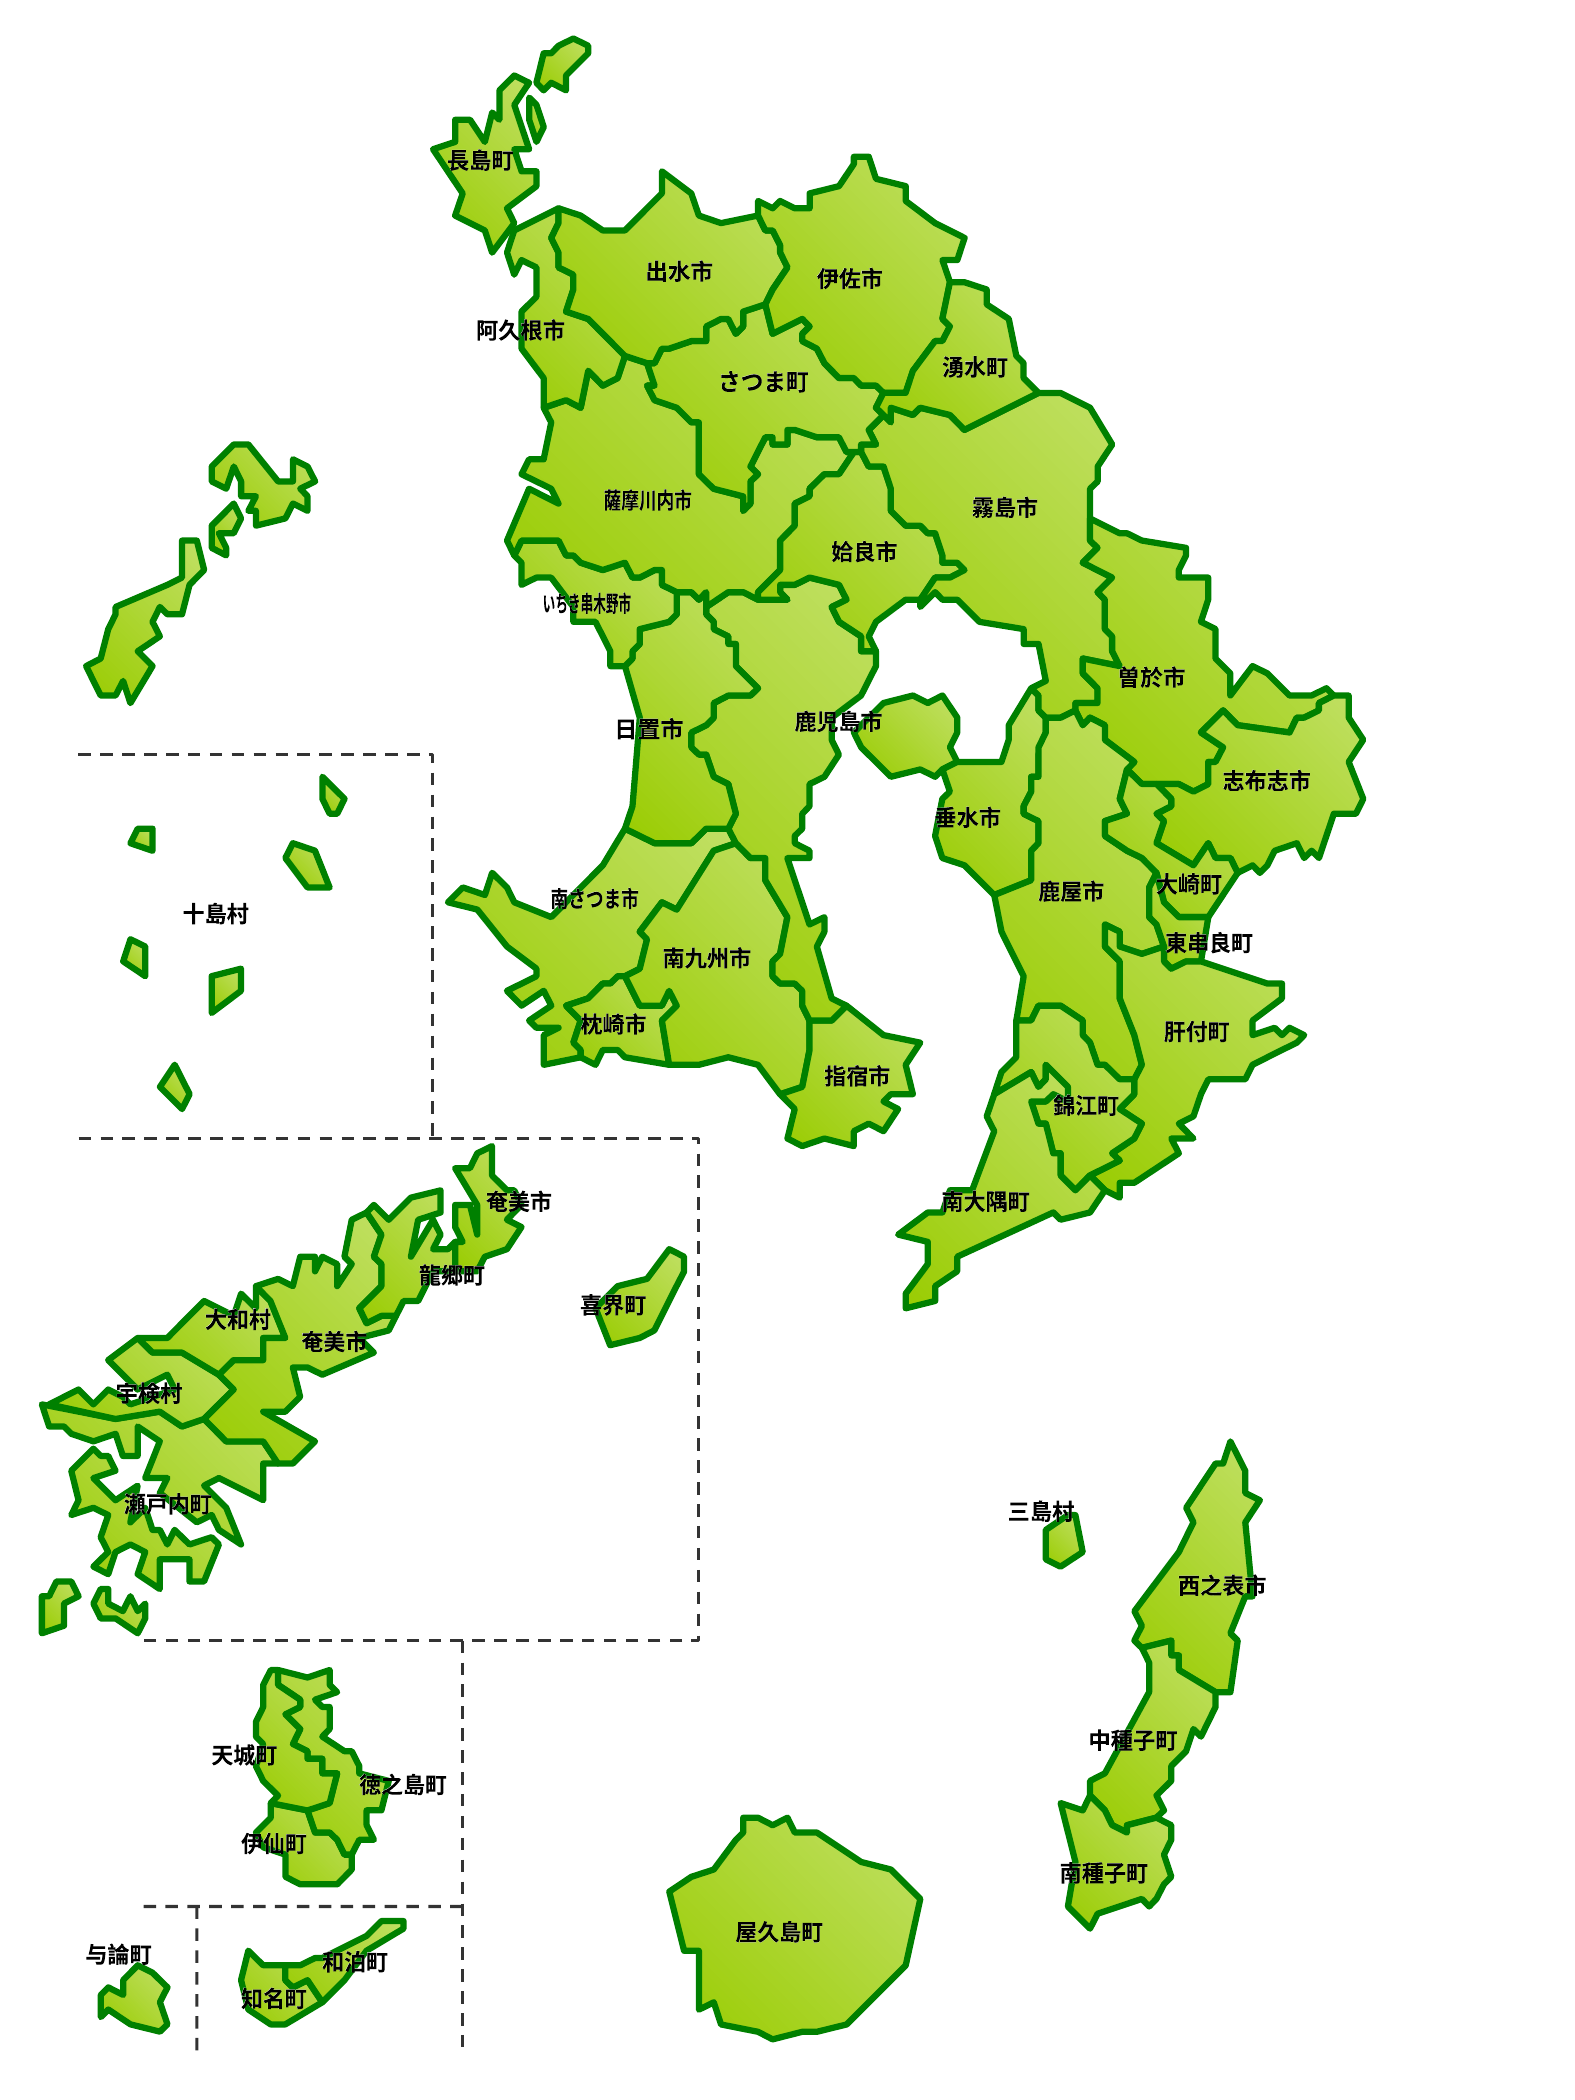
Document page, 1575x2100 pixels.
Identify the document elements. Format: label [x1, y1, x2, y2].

text_box [1178, 1573, 1267, 1597]
text_box [240, 1832, 307, 1855]
text_box [41, 38, 1364, 2040]
text_box [794, 710, 882, 733]
text_box [211, 1743, 277, 1767]
text_box [824, 1064, 890, 1087]
text_box [942, 355, 1008, 378]
text_box [1163, 1020, 1230, 1043]
text_box [617, 717, 683, 740]
text_box [942, 1190, 1030, 1213]
text_box [205, 1307, 271, 1331]
text_box [604, 488, 692, 512]
text_box [1053, 1093, 1119, 1117]
text_box [551, 887, 639, 910]
text_box [1165, 931, 1253, 954]
text_box [735, 1920, 823, 1944]
text_box [720, 370, 809, 393]
text_box [816, 267, 883, 290]
text_box [1222, 769, 1311, 792]
text_box [182, 902, 249, 925]
text_box [85, 1942, 152, 1966]
text_box [1060, 1861, 1148, 1885]
text_box [1156, 872, 1222, 895]
text_box [447, 148, 514, 172]
text_box [116, 1381, 183, 1405]
text_box [301, 1330, 367, 1353]
text_box [485, 1190, 552, 1213]
text_box [663, 946, 751, 969]
text_box [78, 2048, 700, 2055]
text_box [1089, 1728, 1178, 1752]
text_box [543, 591, 631, 615]
text_box [646, 259, 713, 283]
text_box [831, 540, 898, 563]
text_box [1008, 1499, 1075, 1523]
text_box [934, 805, 1001, 829]
text_box [419, 1263, 485, 1287]
text_box [580, 1012, 646, 1036]
text_box [477, 318, 565, 342]
text_box [1119, 665, 1186, 689]
text_box [1038, 879, 1104, 903]
text_box [971, 496, 1038, 519]
text_box [359, 1773, 447, 1796]
text_box [123, 1492, 212, 1515]
text_box [580, 1293, 646, 1317]
text_box [240, 1987, 307, 2010]
text_box [322, 1950, 388, 1973]
